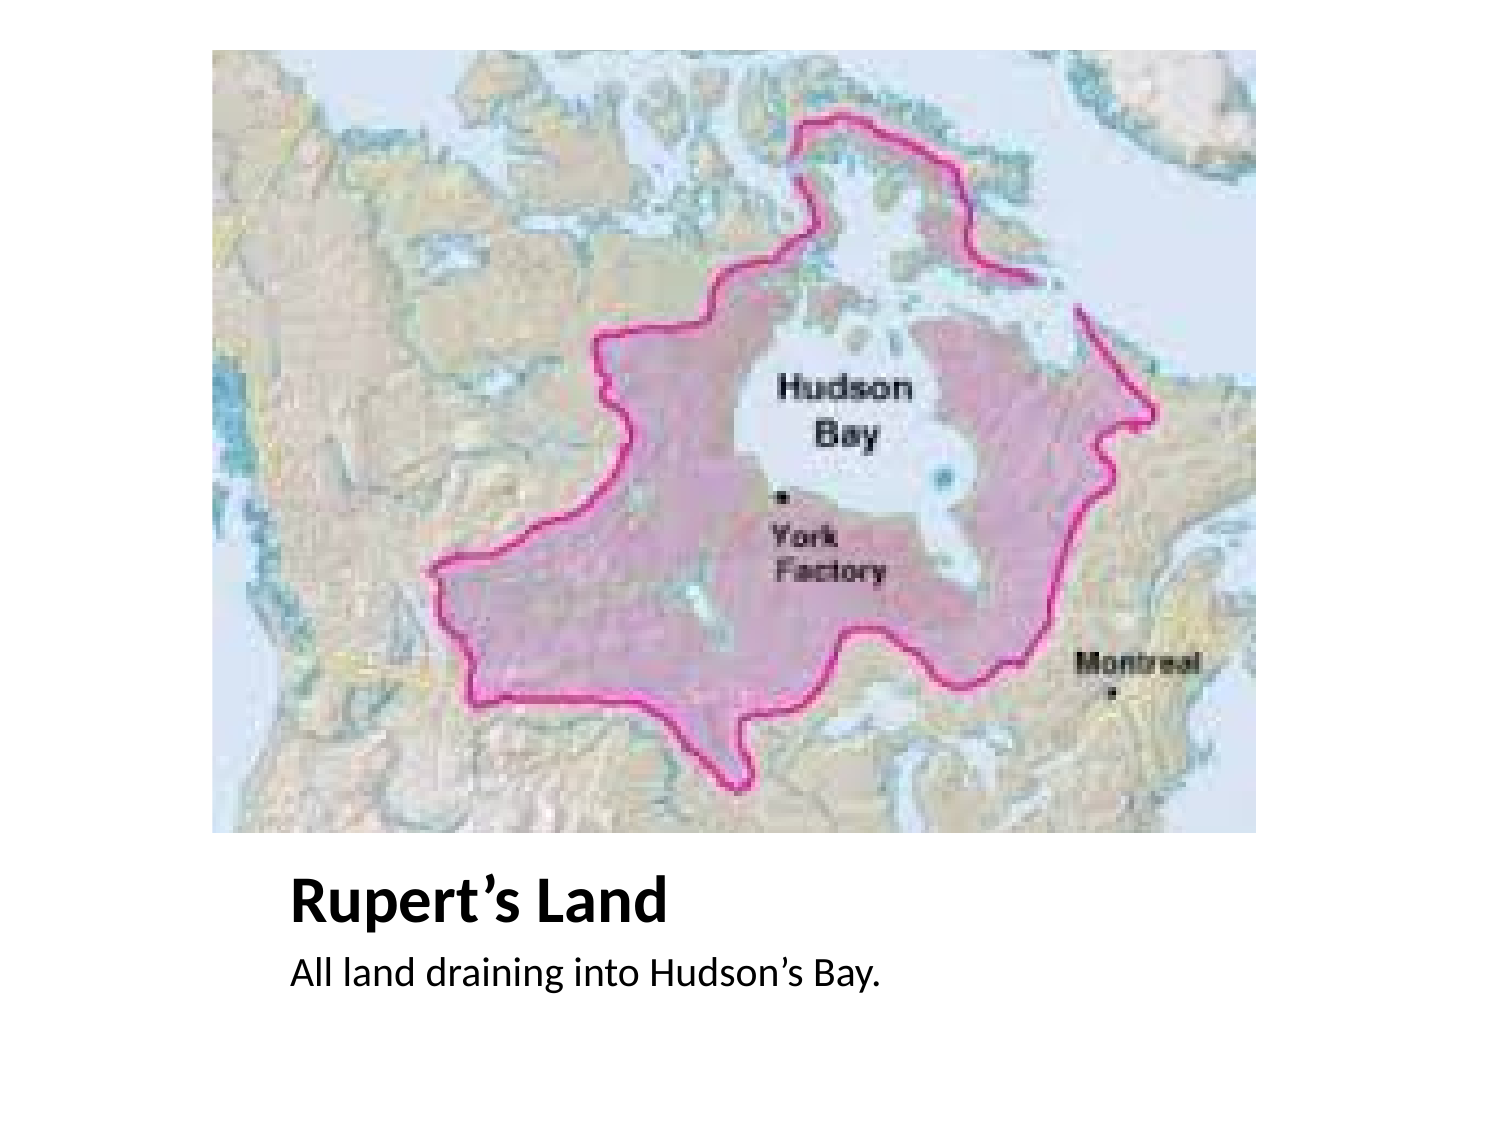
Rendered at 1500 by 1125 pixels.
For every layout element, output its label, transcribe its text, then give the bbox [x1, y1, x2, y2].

list All land draining into Hudson’s Bay. [275, 937, 1175, 1070]
title Rupert’s Land [275, 849, 1175, 937]
picture [212, 49, 1257, 833]
